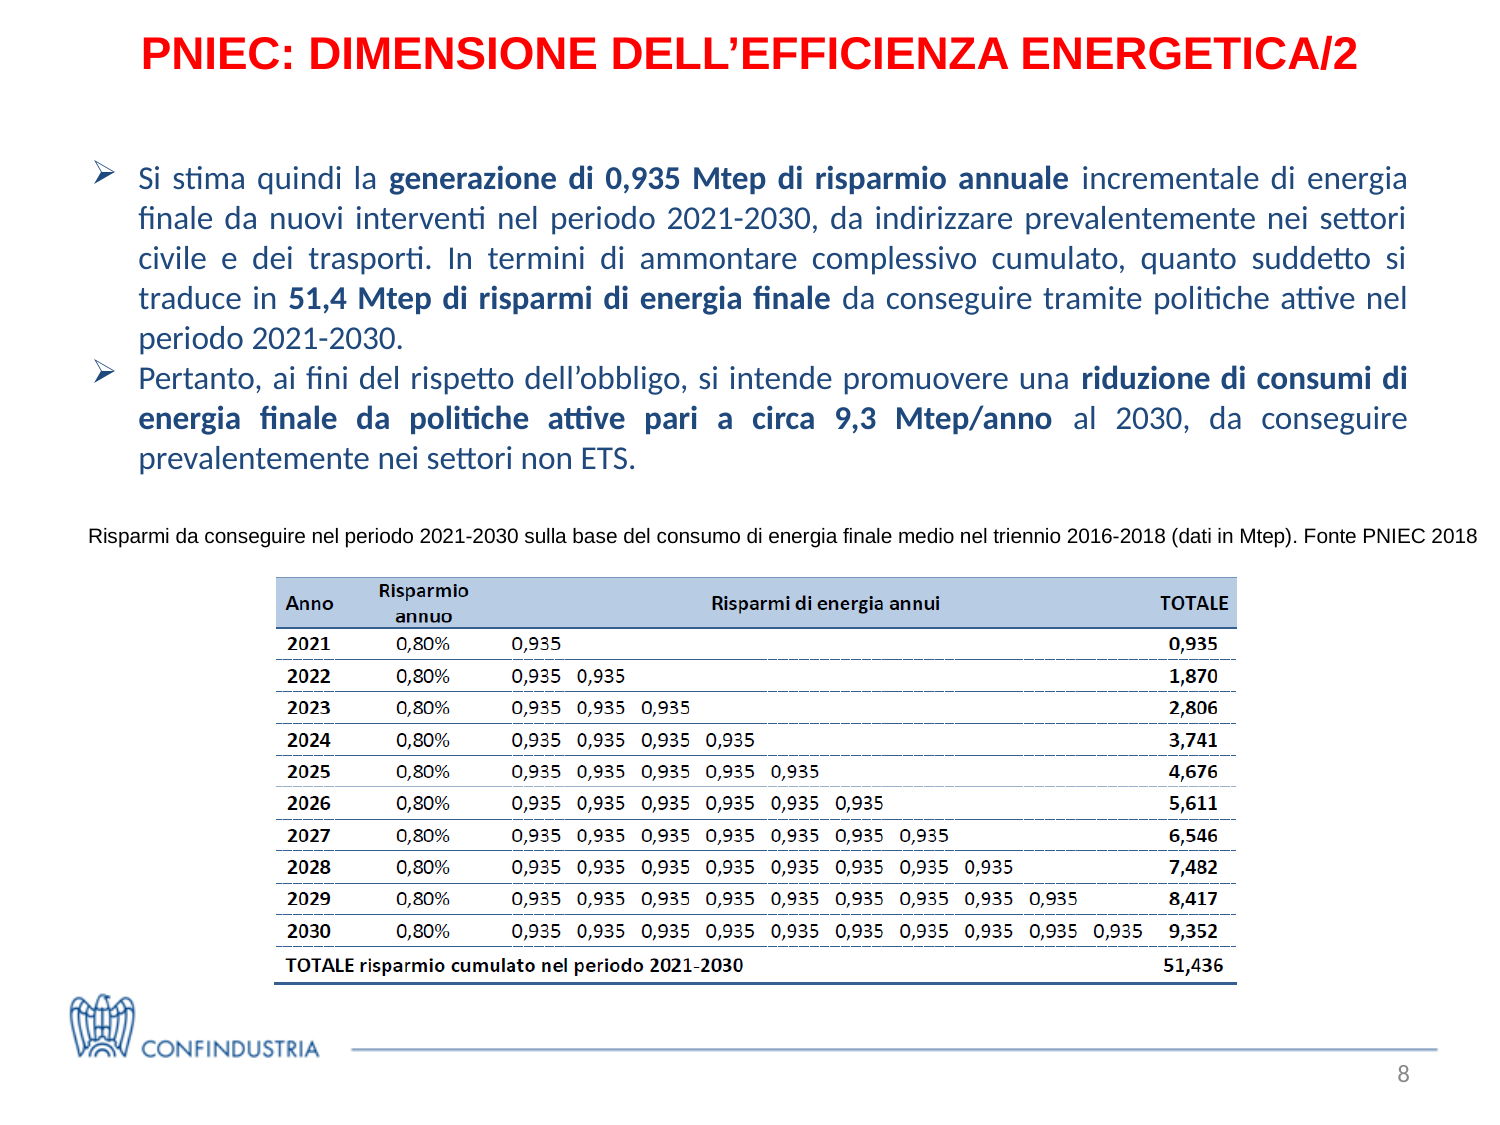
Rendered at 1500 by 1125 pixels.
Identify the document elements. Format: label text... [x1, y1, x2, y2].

text_box PNIEC: DIMENSIONE DELL’EFFICIENZA ENERGETICA/2 [0, 0, 1500, 102]
slide_number 8 [1074, 1042, 1425, 1103]
picture [0, 102, 1500, 1125]
text_box Risparmi da conseguire nel periodo 2021-2030 sulla base del consumo di energia finale medio nel triennio 2016-2018 (dati in Mtep). Fonte PNIEC 2018 [73, 515, 1493, 555]
text_box Si stima quindi la generazione di 0,935 Mtep di risparmio annuale incrementale di energia finale da nuovi interventi nel periodo 2021-2030, da indirizzare prevalentemente nei settori civile e dei trasporti. In termini di ammontare complessivo cumulato, quanto suddetto si traduce in 51,4 Mtep di risparmi di energia finale da conseguire tramite politiche attive nel periodo 2021-2030. Pertanto, ai fini del rispetto dell’obbligo, si intende promuovere una riduzione di consumi di energia finale da politiche attive pari a circa 9,3 Mtep/anno al 2030, da conseguire prevalentemente nei settori non ETS. [76, 148, 1424, 484]
